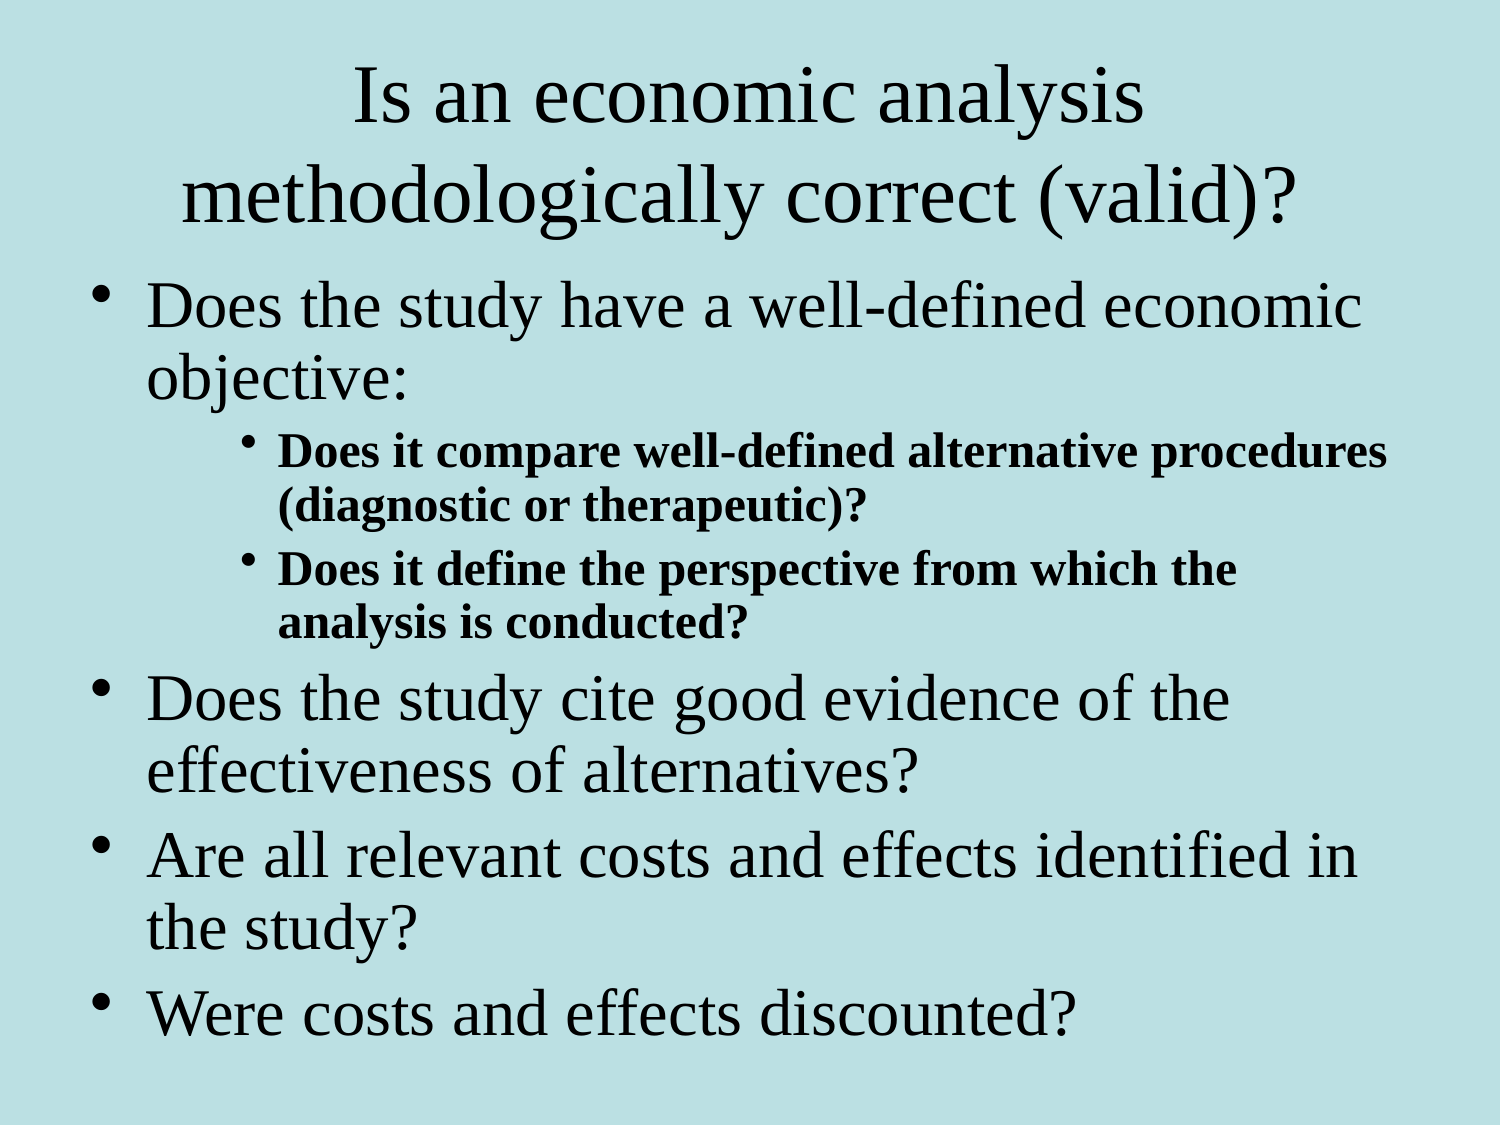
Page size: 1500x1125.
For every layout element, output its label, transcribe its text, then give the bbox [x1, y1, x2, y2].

title Is an economic analysis methodologically correct (valid)? [75, 45, 1425, 233]
list Does the study have a well-defined economic objective: Does it compare well-defined alternative procedures (diagnostic or therapeutic)? Does it define the perspective from which the analysis is conducted? Does the study cite good evidence of the effectiveness of alternatives? Are all relevant costs and effects identified in the study? Were costs and effects discounted? [75, 262, 1425, 1080]
